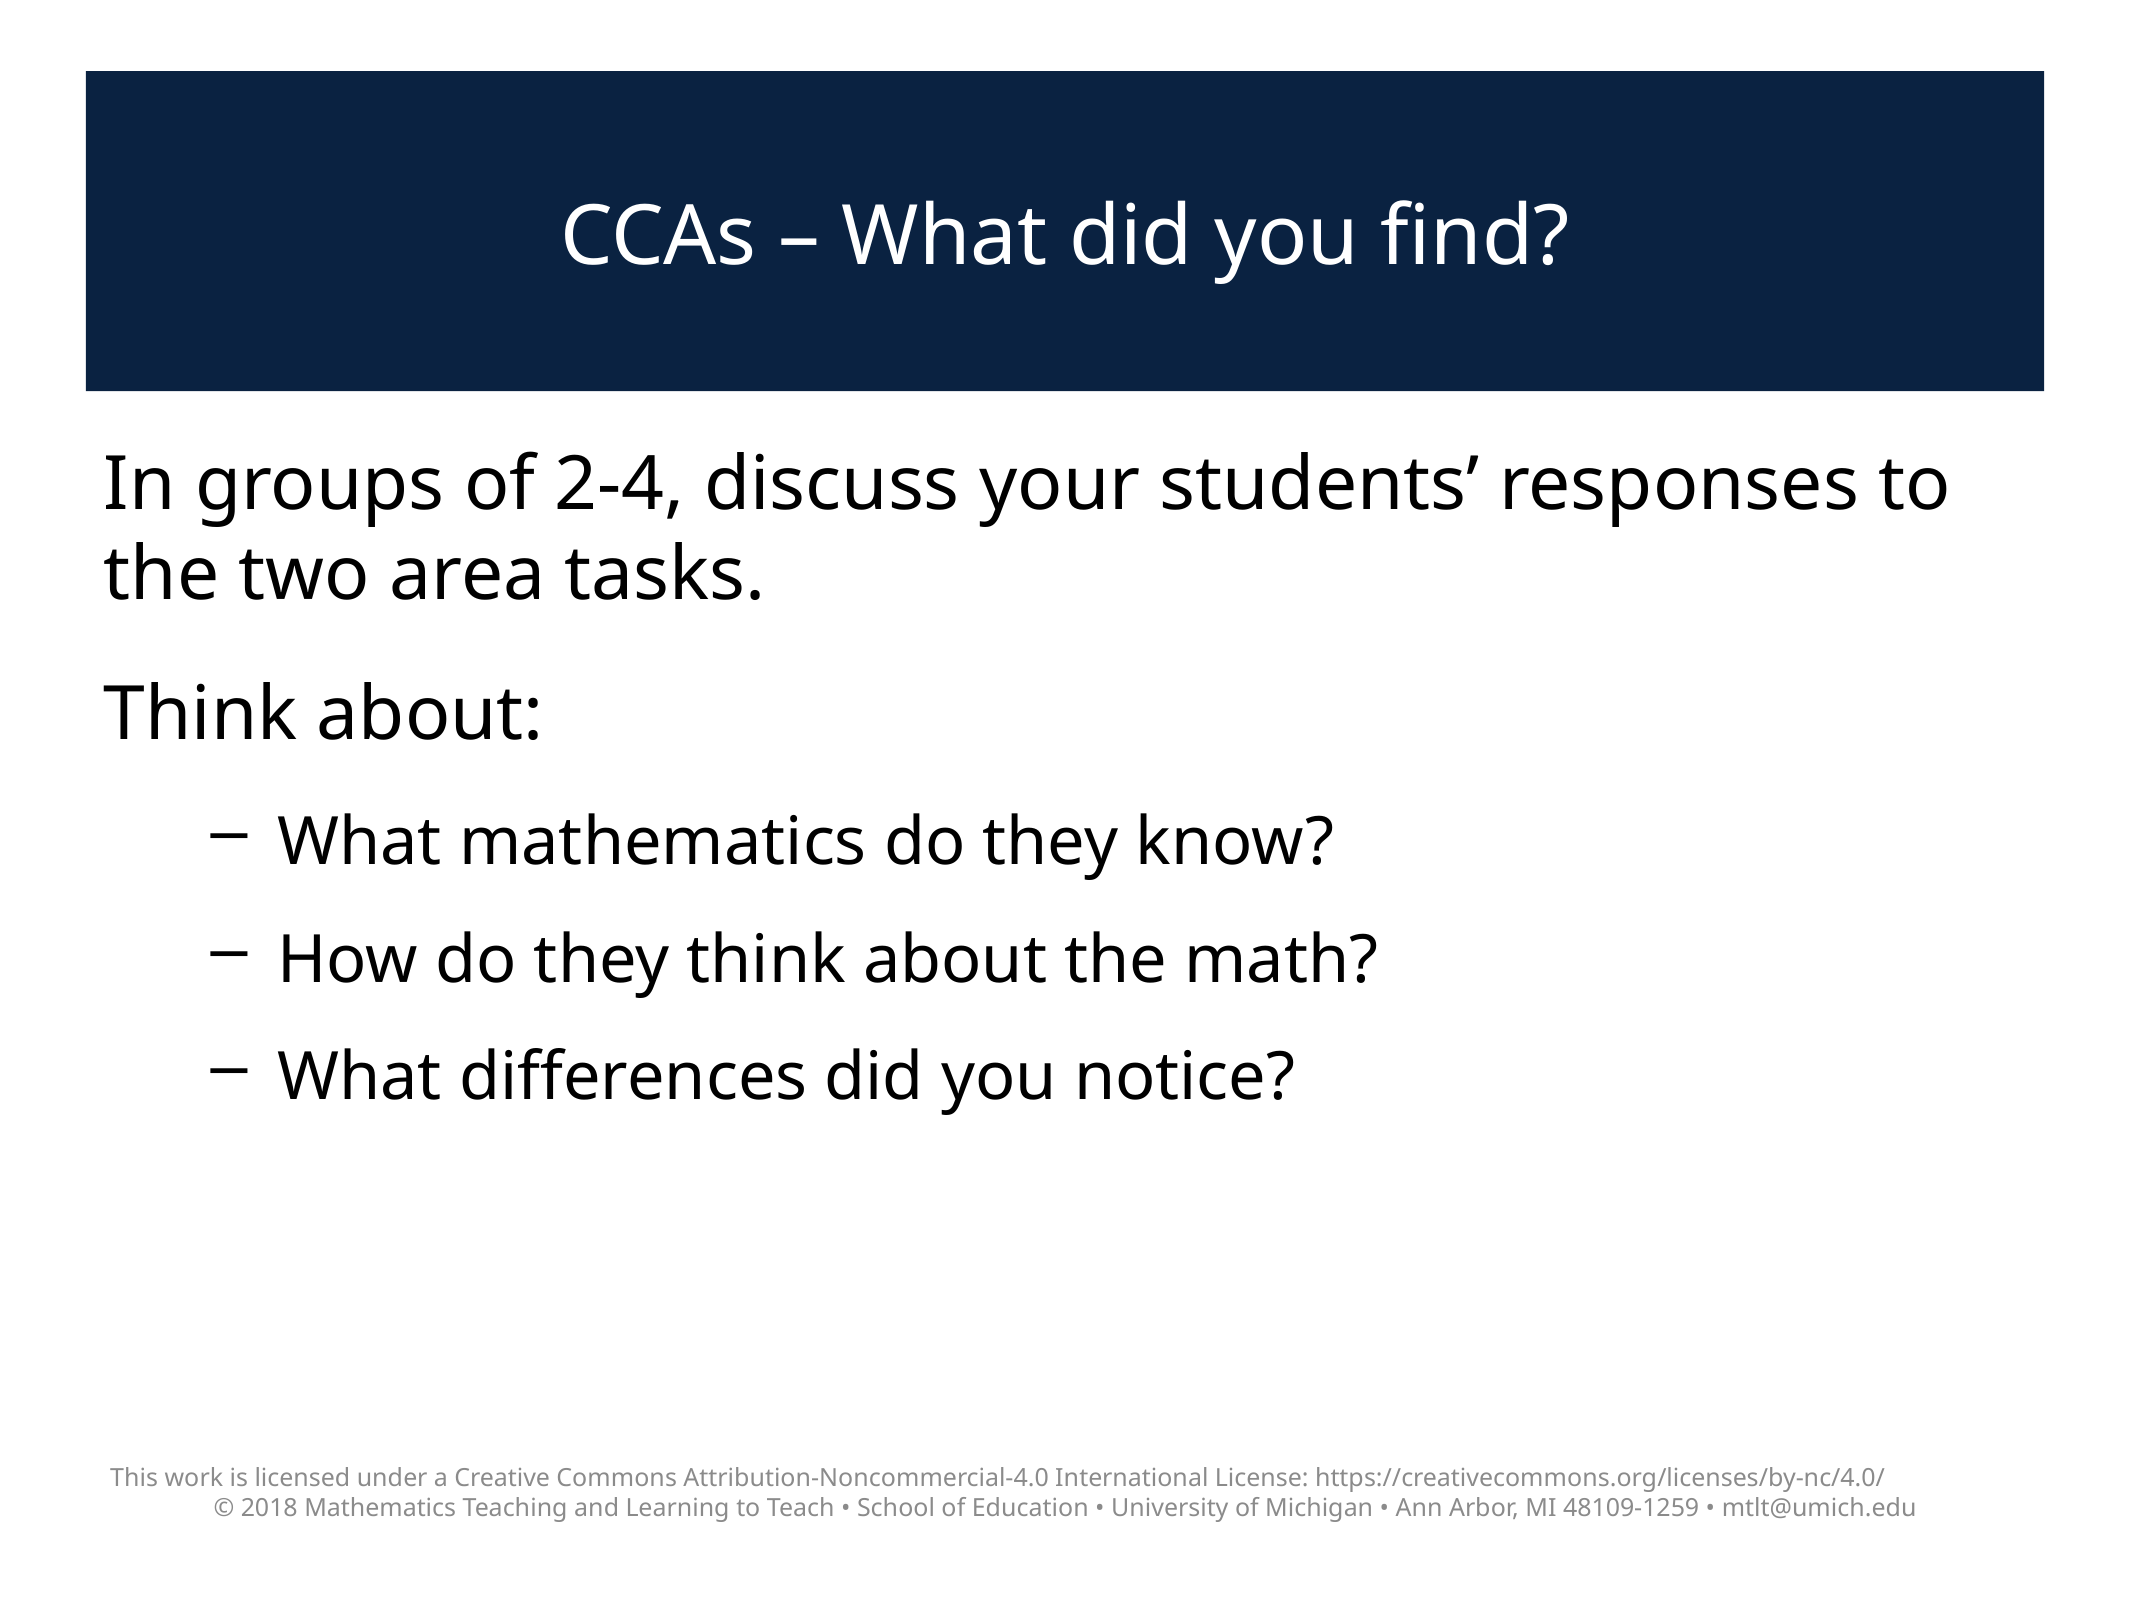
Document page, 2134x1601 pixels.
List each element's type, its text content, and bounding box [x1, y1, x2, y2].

list In groups of 2-4, discuss your students’ responses to the two area tasks. Think about: What mathematics do they know? How do they think about the math? What differences did you notice? [88, 426, 2045, 1430]
text_box This work is licensed under a Creative Commons Attribution-Noncommercial-4.0 International License: https://creativecommons.org/licenses/by-nc/4.0/ © 2018 Mathematics Teaching and Learning to Teach • School of Education • University of Michigan • Ann Arbor, MI 48109-1259 • mtlt@umich.edu [88, 1436, 2045, 1547]
title CCAs – What did you find? [85, 71, 2045, 392]
